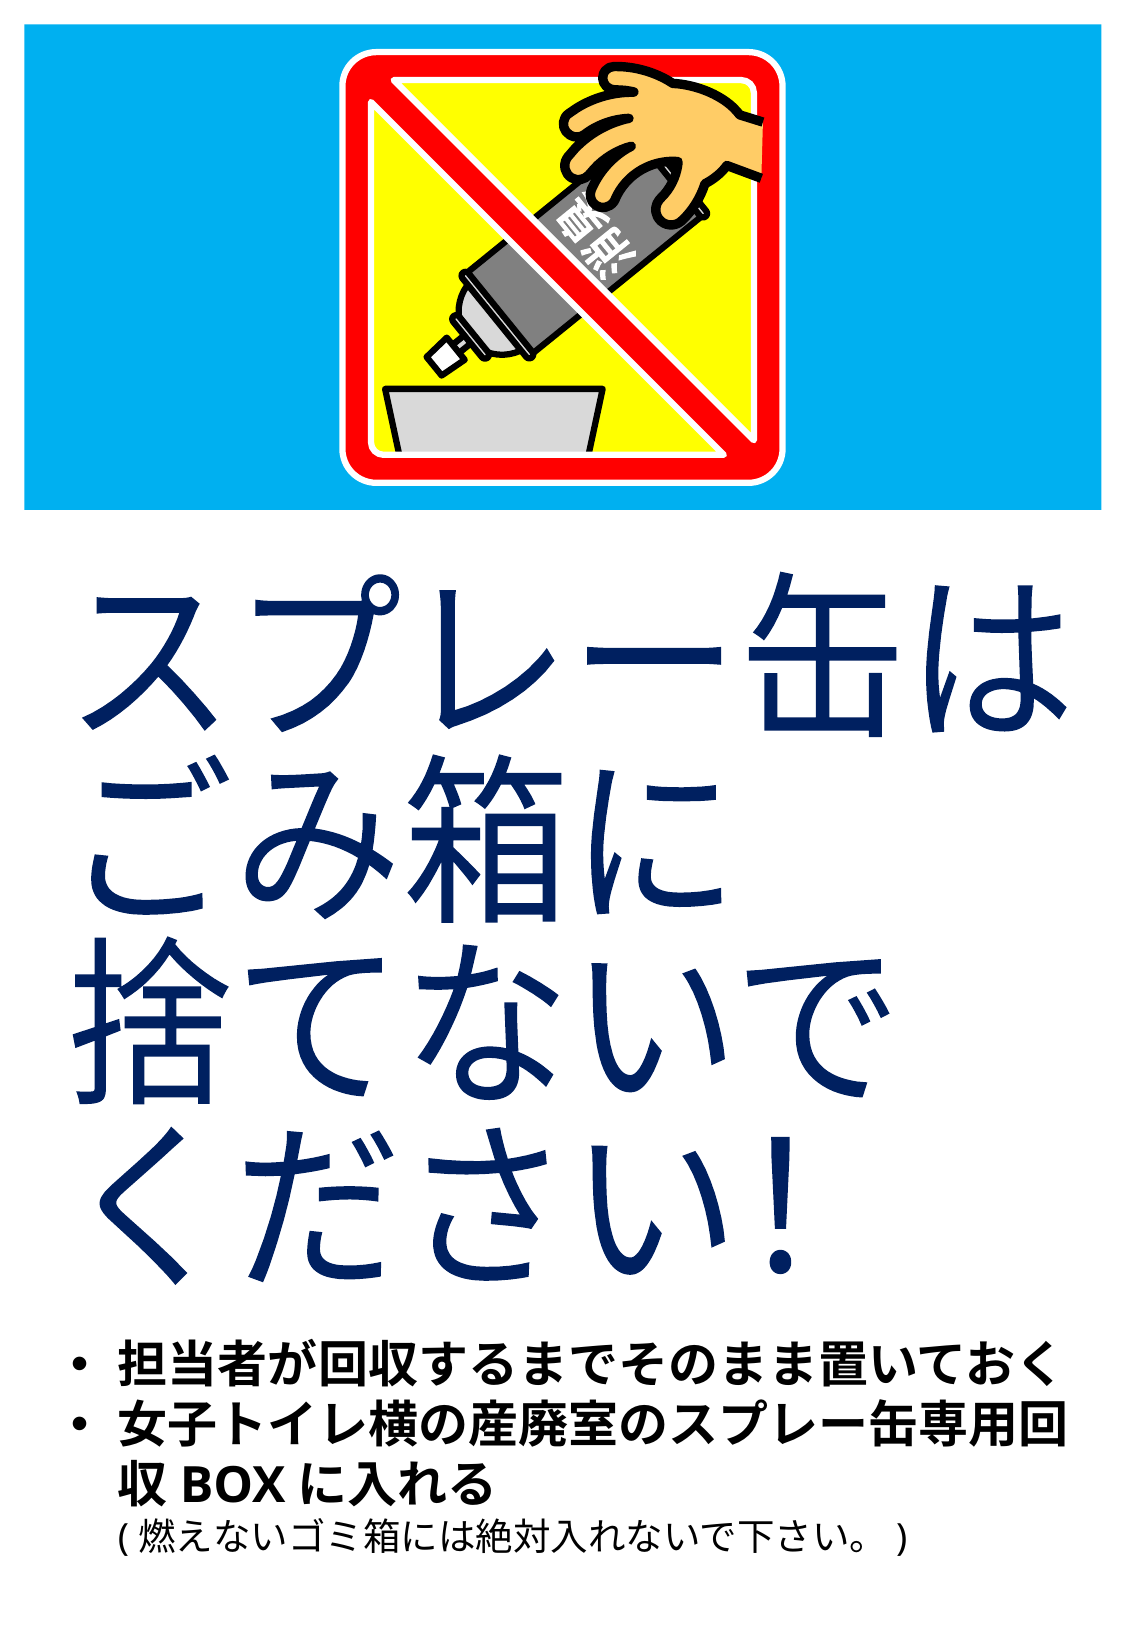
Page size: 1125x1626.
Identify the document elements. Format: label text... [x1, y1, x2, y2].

text_box [22, 22, 1103, 512]
text_box 担当者が回収するまでそのまま置いておく 女子トイレ横の産廃室のスプレー缶専用回収BOXに入れる (燃えないゴミ箱には絶対入れないで下さい。) [56, 1325, 1094, 1566]
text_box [342, 51, 783, 484]
